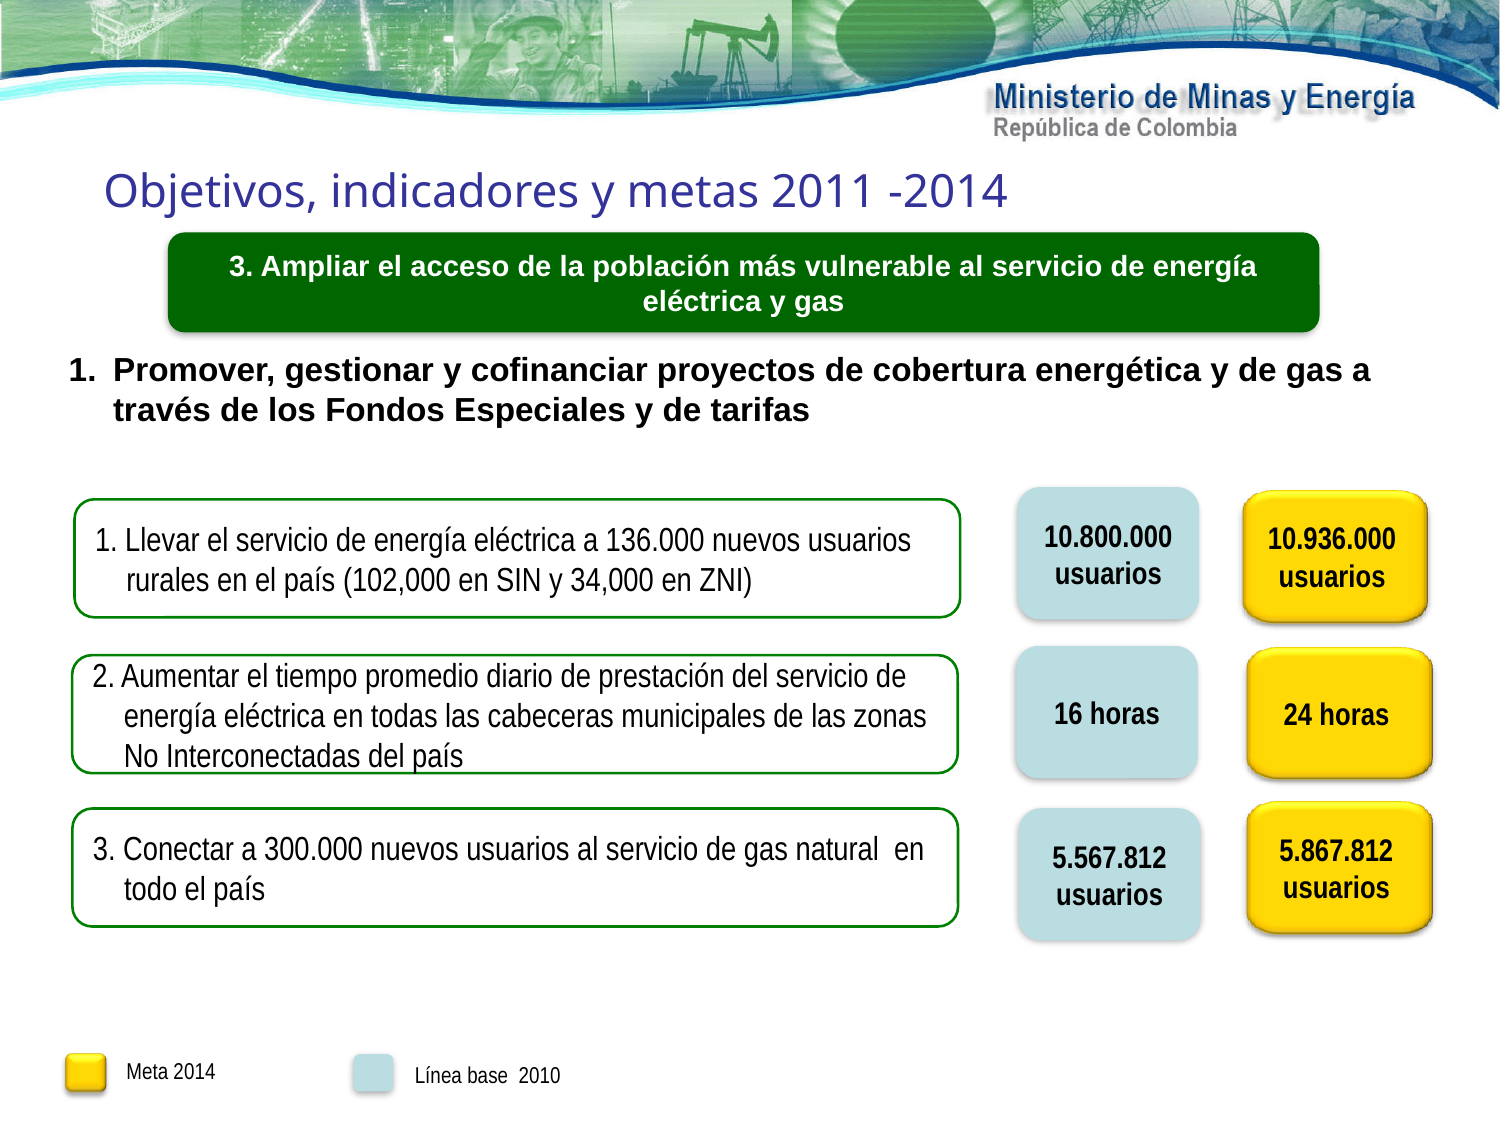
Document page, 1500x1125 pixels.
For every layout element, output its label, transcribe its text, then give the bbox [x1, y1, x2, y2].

text_box 2. Aumentar el tiempo promedio diario de prestación del servicio de energía eléctrica en todas las cabeceras municipales de las zonas No Interconectadas del país [72, 655, 958, 774]
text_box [353, 1053, 577, 1097]
text_box 1. Llevar el servicio de energía eléctrica a 136.000 nuevos usuarios rurales en el país (102,000 en SIN y 34,000 en ZNI) [74, 499, 961, 618]
text_box 5.567.812 usuarios [1018, 808, 1201, 941]
text_box 16 horas [1016, 646, 1198, 779]
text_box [1236, 642, 1444, 791]
text_box 3. Conectar a 300.000 nuevos usuarios al servicio de gas natural en todo el país [72, 808, 959, 927]
text_box 10.800.000 usuarios [1017, 487, 1200, 620]
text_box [1232, 485, 1440, 634]
text_box Objetivos, indicadores y metas 2011 -2014 [88, 144, 1446, 225]
text_box 3. Ampliar el acceso de la población más vulnerable al servicio de energía eléctrica y gas [167, 232, 1320, 333]
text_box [1236, 796, 1444, 945]
text_box 1. Promover, gestionar y cofinanciar proyectos de cobertura energética y de gas a través de los Fondos Especiales y de tarifas [53, 340, 1418, 436]
picture [0, 0, 1500, 1125]
text_box Meta 2014 [116, 1049, 231, 1092]
